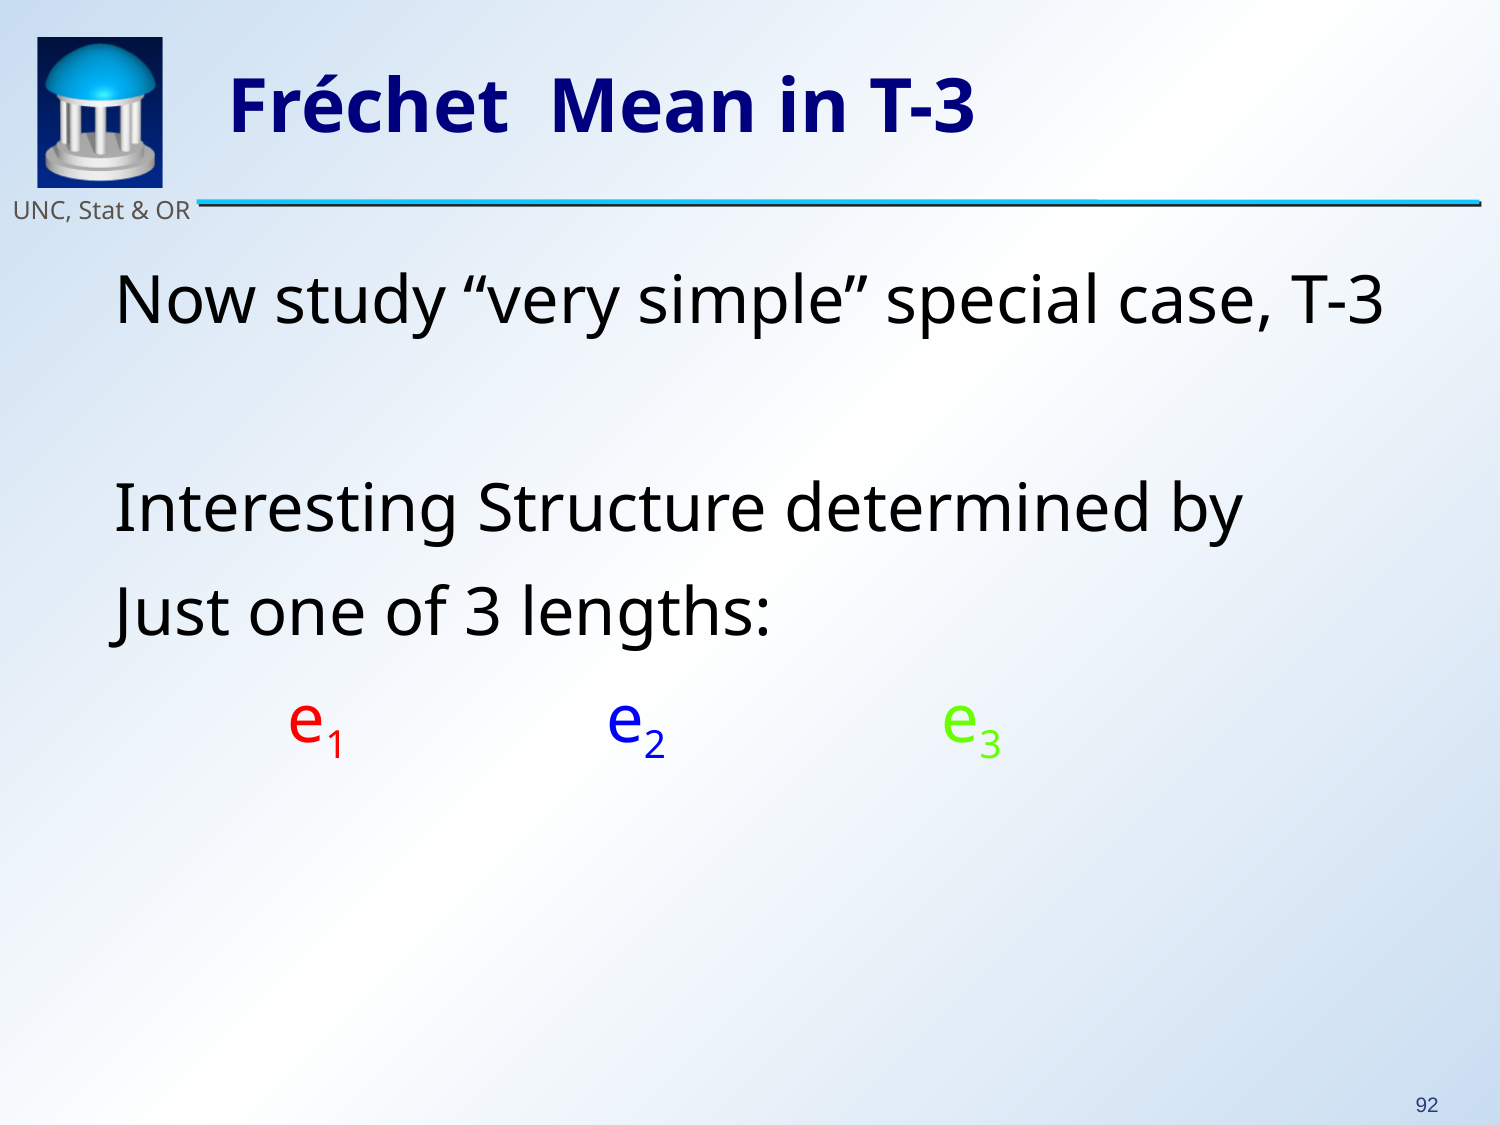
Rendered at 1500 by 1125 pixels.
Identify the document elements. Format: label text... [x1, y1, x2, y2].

list Now study “very simple” special case, T-3 Interesting Structure determined by Just one of 3 lengths: e1 e2 e3 [99, 224, 1410, 1063]
picture [745, 520, 755, 530]
title Fréchet Mean in T-3 [212, 24, 1386, 181]
